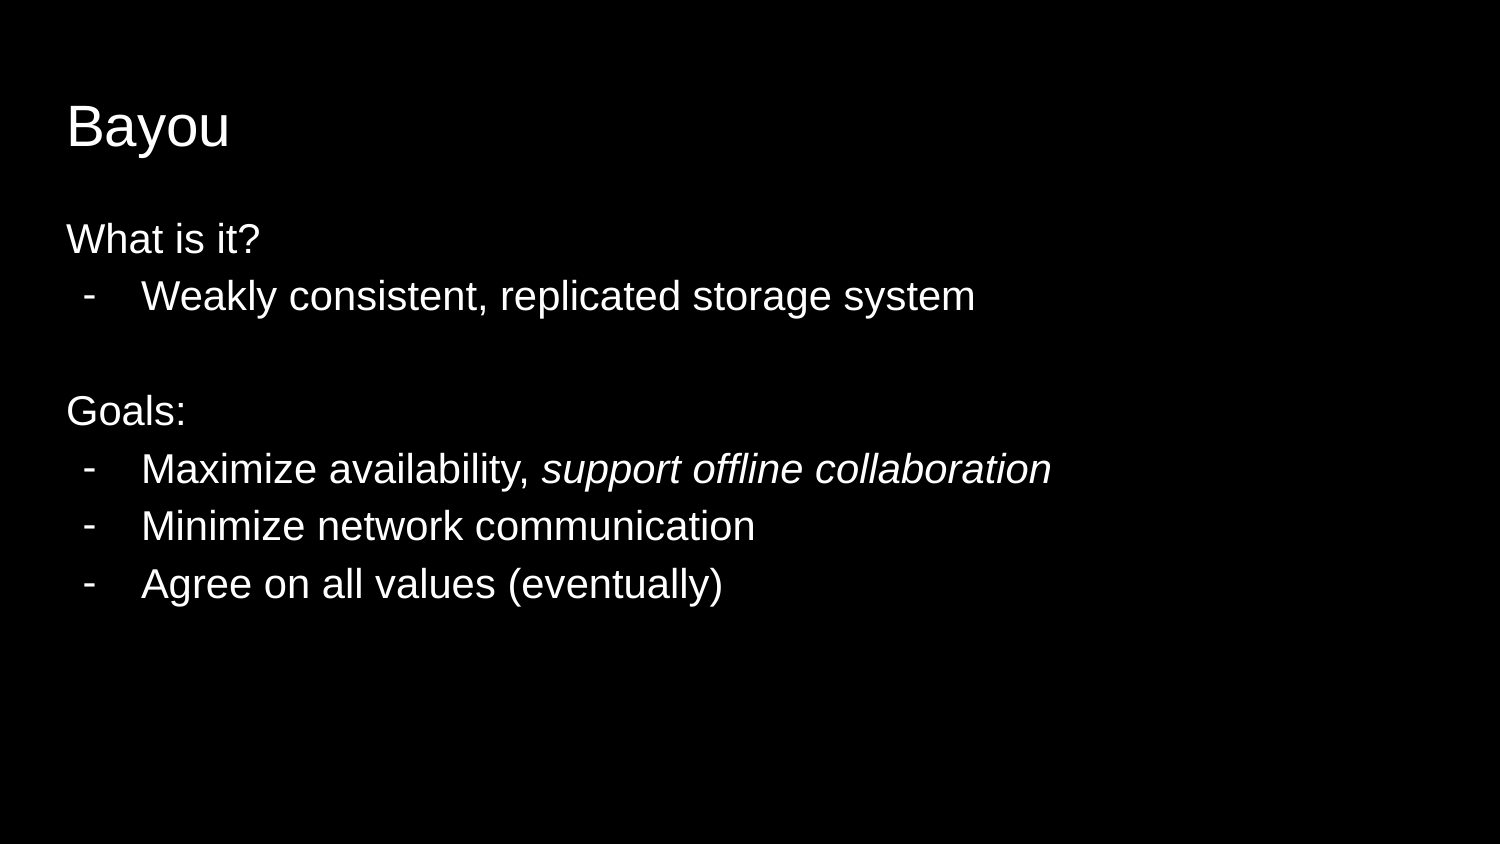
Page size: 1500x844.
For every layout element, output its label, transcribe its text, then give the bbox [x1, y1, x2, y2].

title Bayou [51, 72, 1449, 167]
list What is it? Weakly consistent, replicated storage system Goals: Maximize availability, support offline collaboration Minimize network communication Agree on all values (eventually) [51, 189, 1449, 750]
